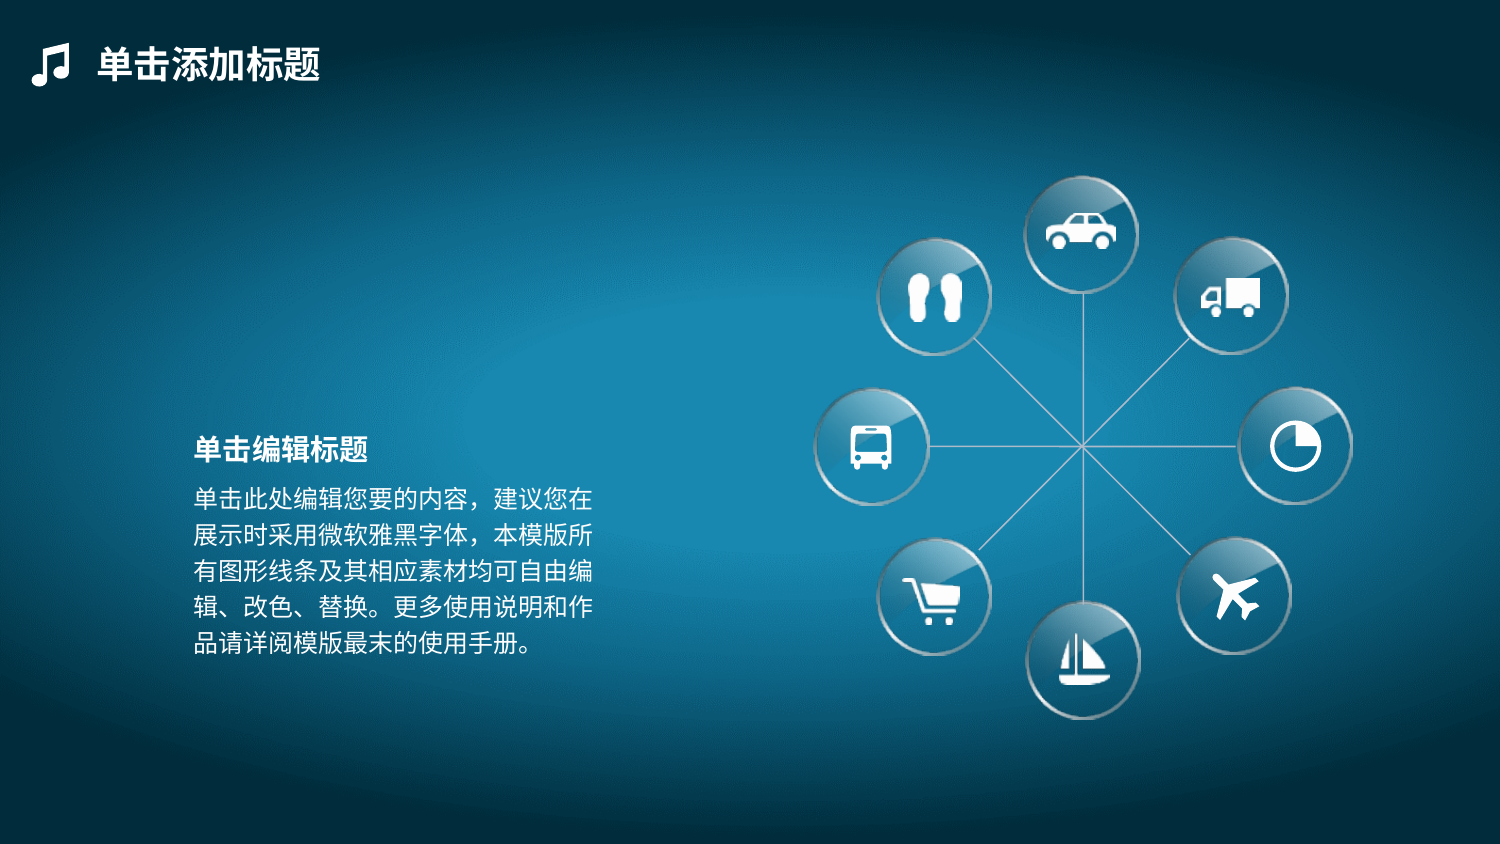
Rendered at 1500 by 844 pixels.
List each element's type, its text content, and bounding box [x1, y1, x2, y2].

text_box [1026, 602, 1138, 717]
text_box 单击编辑标题 [193, 430, 379, 467]
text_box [877, 539, 989, 654]
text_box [1174, 238, 1287, 353]
picture [50, 130, 1500, 721]
text_box 单击此处编辑您要的内容，建议您在展示时采用微软雅黑字体，本模版所有图形线条及其相应素材均可自由编辑、改色、替换。更多使用说明和作品请详阅模版最末的使用手册。 [193, 477, 614, 658]
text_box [1024, 177, 1137, 292]
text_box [1178, 538, 1290, 653]
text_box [878, 239, 990, 354]
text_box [815, 389, 927, 504]
text_box 单击添加标题 [96, 40, 352, 87]
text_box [1239, 388, 1351, 503]
text_box [31, 42, 69, 87]
picture [1059, 633, 1110, 685]
